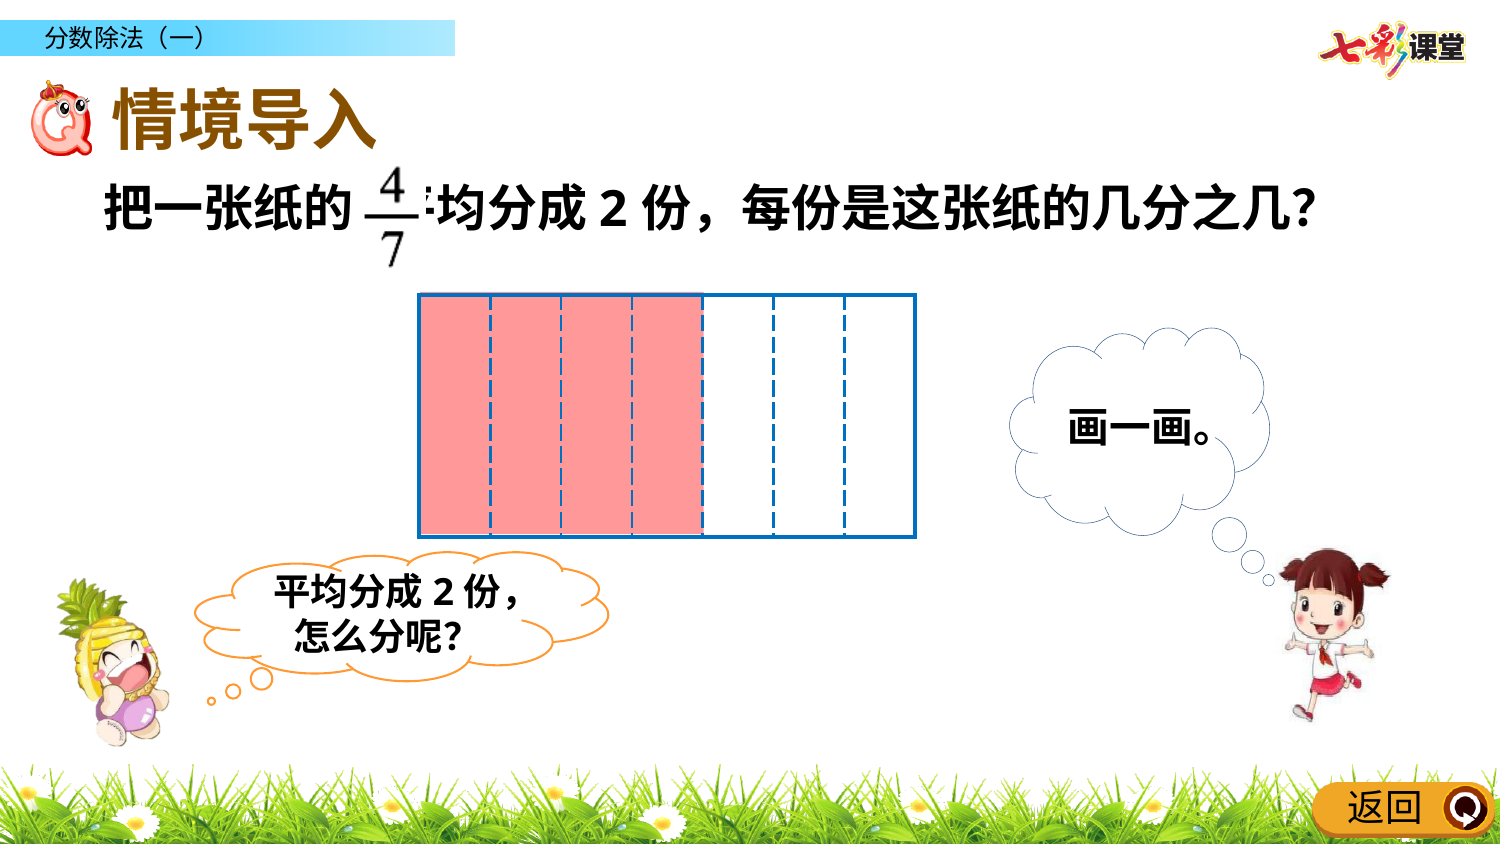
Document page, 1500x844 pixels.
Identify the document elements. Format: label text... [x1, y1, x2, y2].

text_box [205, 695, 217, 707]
text_box 把一张纸的 平均分成2份，每份是这张纸的几分之几？ [430, 169, 1418, 244]
text_box 画一画。 [1209, 515, 1249, 555]
text_box 画一画。 [1007, 325, 1272, 538]
text_box 把一张纸的 平均分成2份，每份是这张纸的几分之几？ [88, 169, 357, 244]
table_header [490, 297, 561, 535]
table_header [632, 297, 703, 535]
table_header [774, 297, 844, 535]
picture [31, 80, 92, 156]
table_header [703, 297, 774, 535]
picture [362, 161, 426, 268]
picture [52, 575, 171, 750]
picture [1275, 544, 1393, 726]
text_box 情境导入 [100, 72, 404, 164]
text_box 画一画。 [1260, 572, 1269, 589]
text_box 平均分成2份，怎么分呢？ [223, 682, 243, 701]
text_box 画一画。 [1239, 548, 1267, 576]
table_header [421, 297, 490, 535]
table_header [561, 297, 632, 535]
picture [0, 764, 1500, 844]
table_header [844, 297, 913, 535]
text_box 平均分成2份，怎么分呢？ [192, 550, 611, 692]
picture [1316, 20, 1468, 80]
